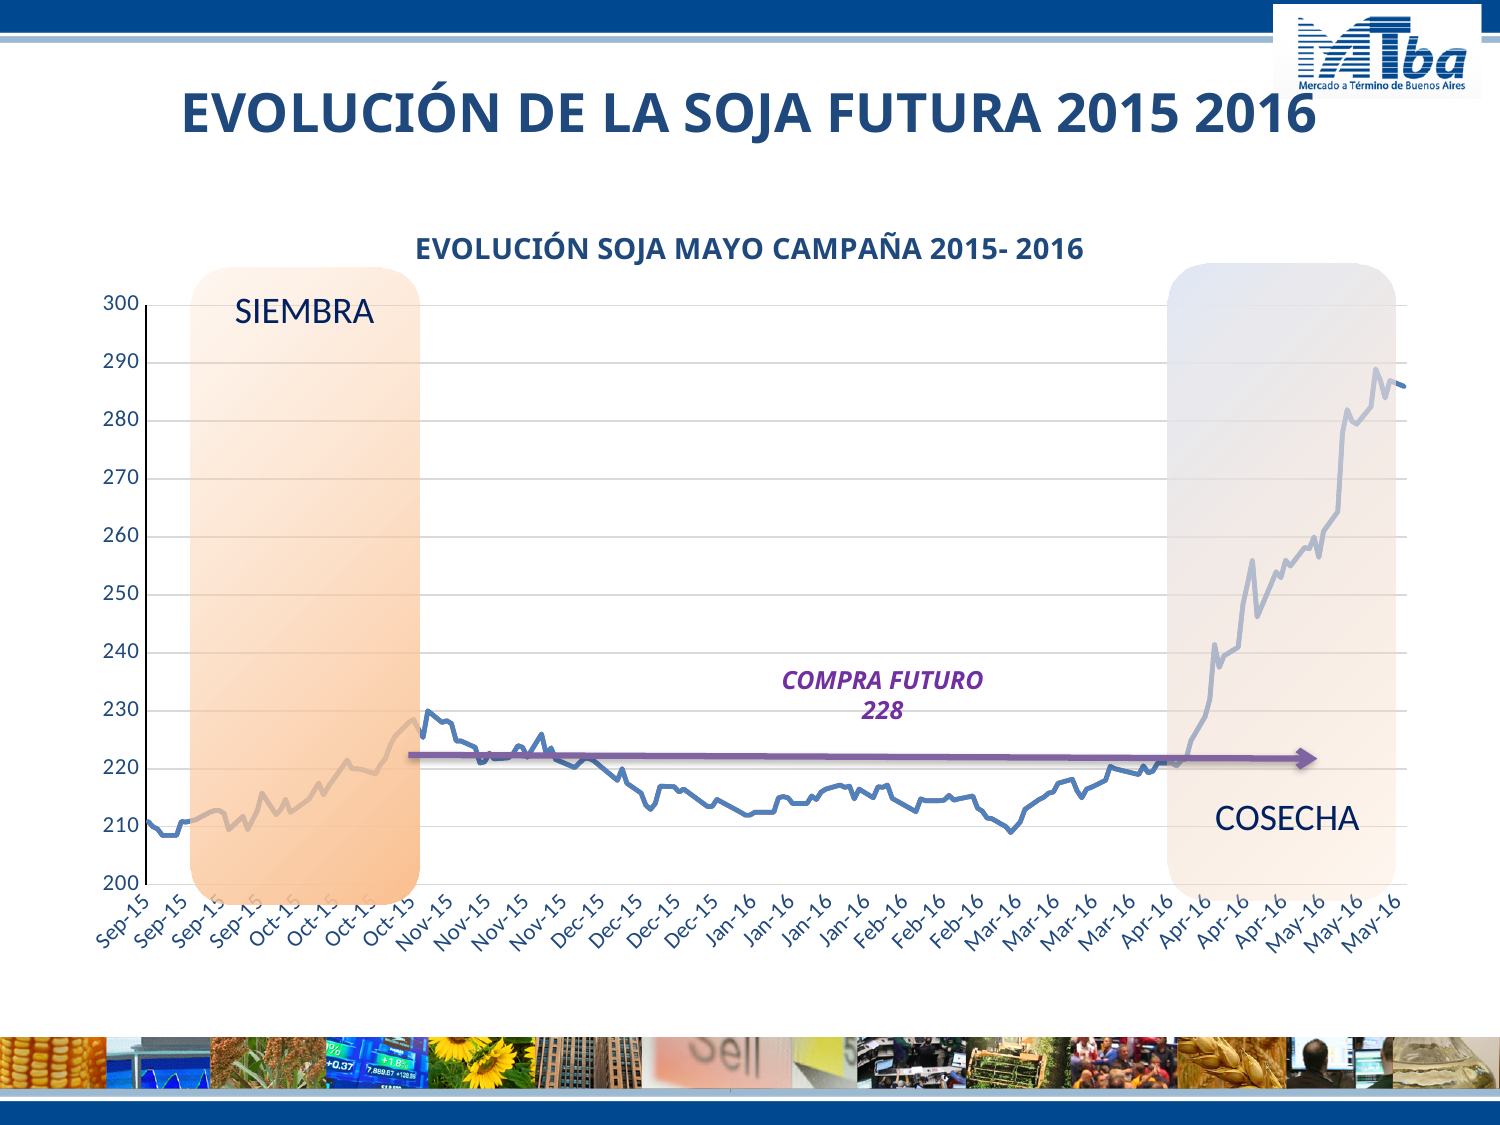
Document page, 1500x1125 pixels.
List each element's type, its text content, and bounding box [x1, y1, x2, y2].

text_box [64, 196, 1436, 977]
picture [0, 0, 1500, 99]
picture [0, 1037, 1500, 1125]
text_box EVOLUCIÓN DE LA SOJA FUTURA 2015 2016 [41, 78, 1459, 144]
